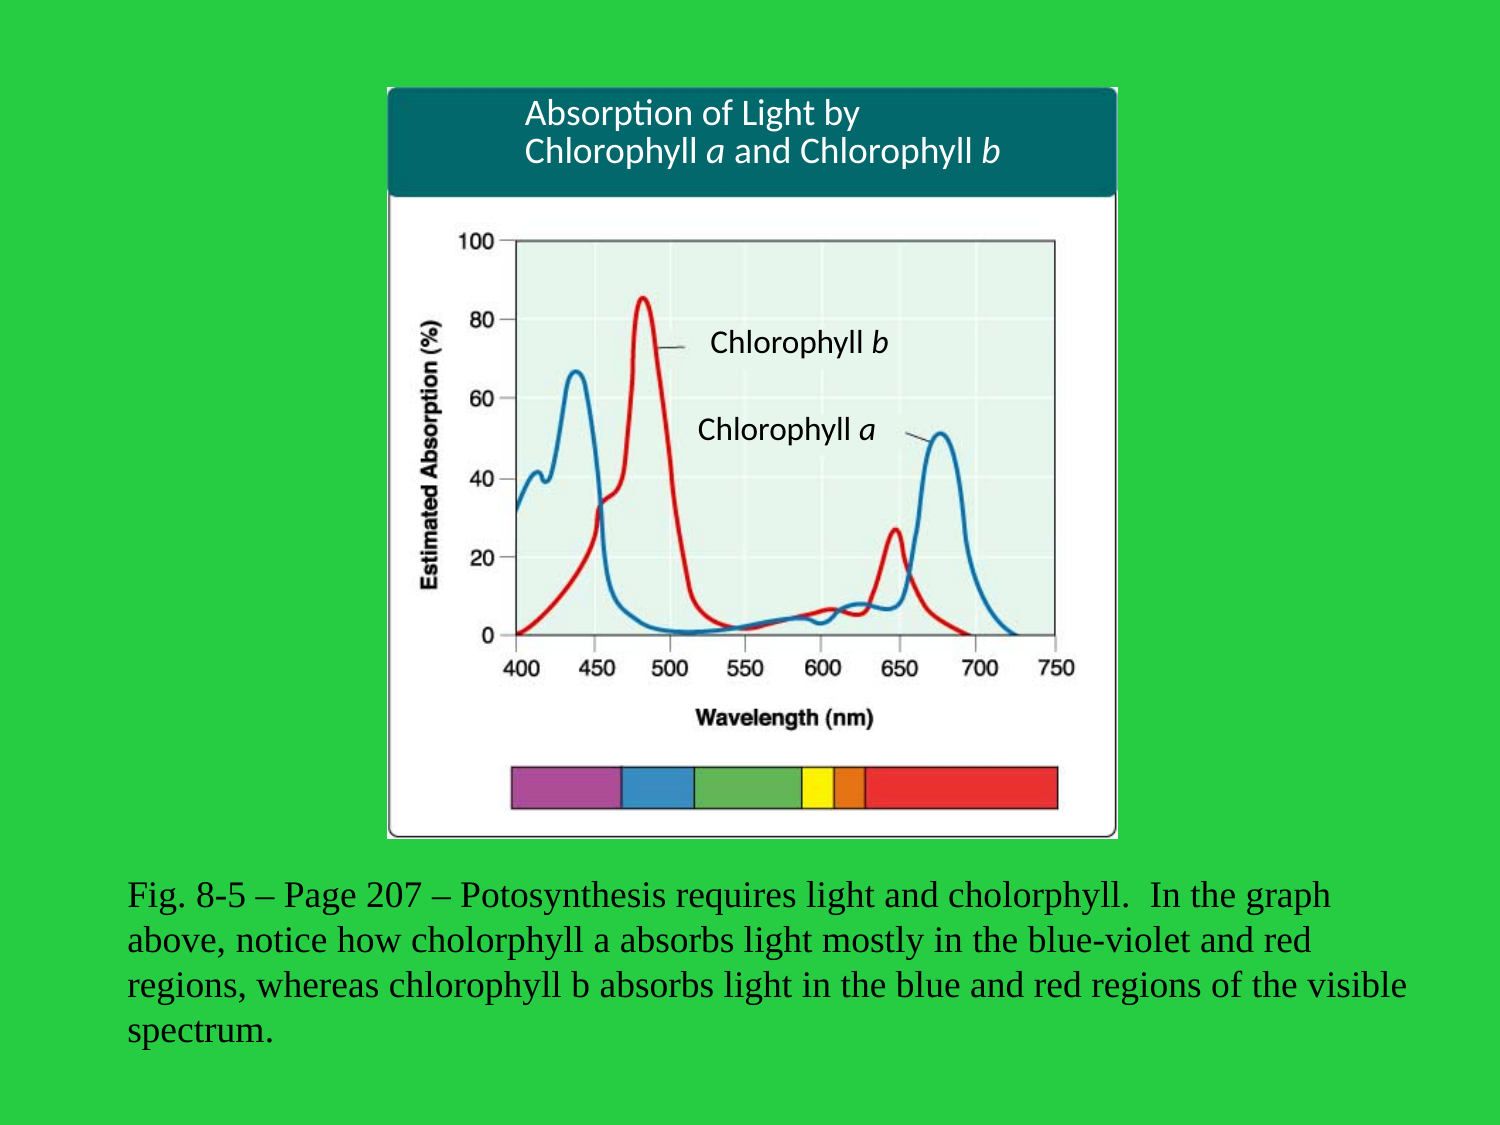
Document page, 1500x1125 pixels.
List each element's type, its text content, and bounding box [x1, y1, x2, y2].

picture [387, 87, 1118, 840]
text_box Fig. 8-5 – Page 207 – Potosynthesis requires light and cholorphyll. In the graph above, notice how cholorphyll a absorbs light mostly in the blue-violet and red regions, whereas chlorophyll b absorbs light in the blue and red regions of the visible spectrum. [112, 862, 1438, 1058]
